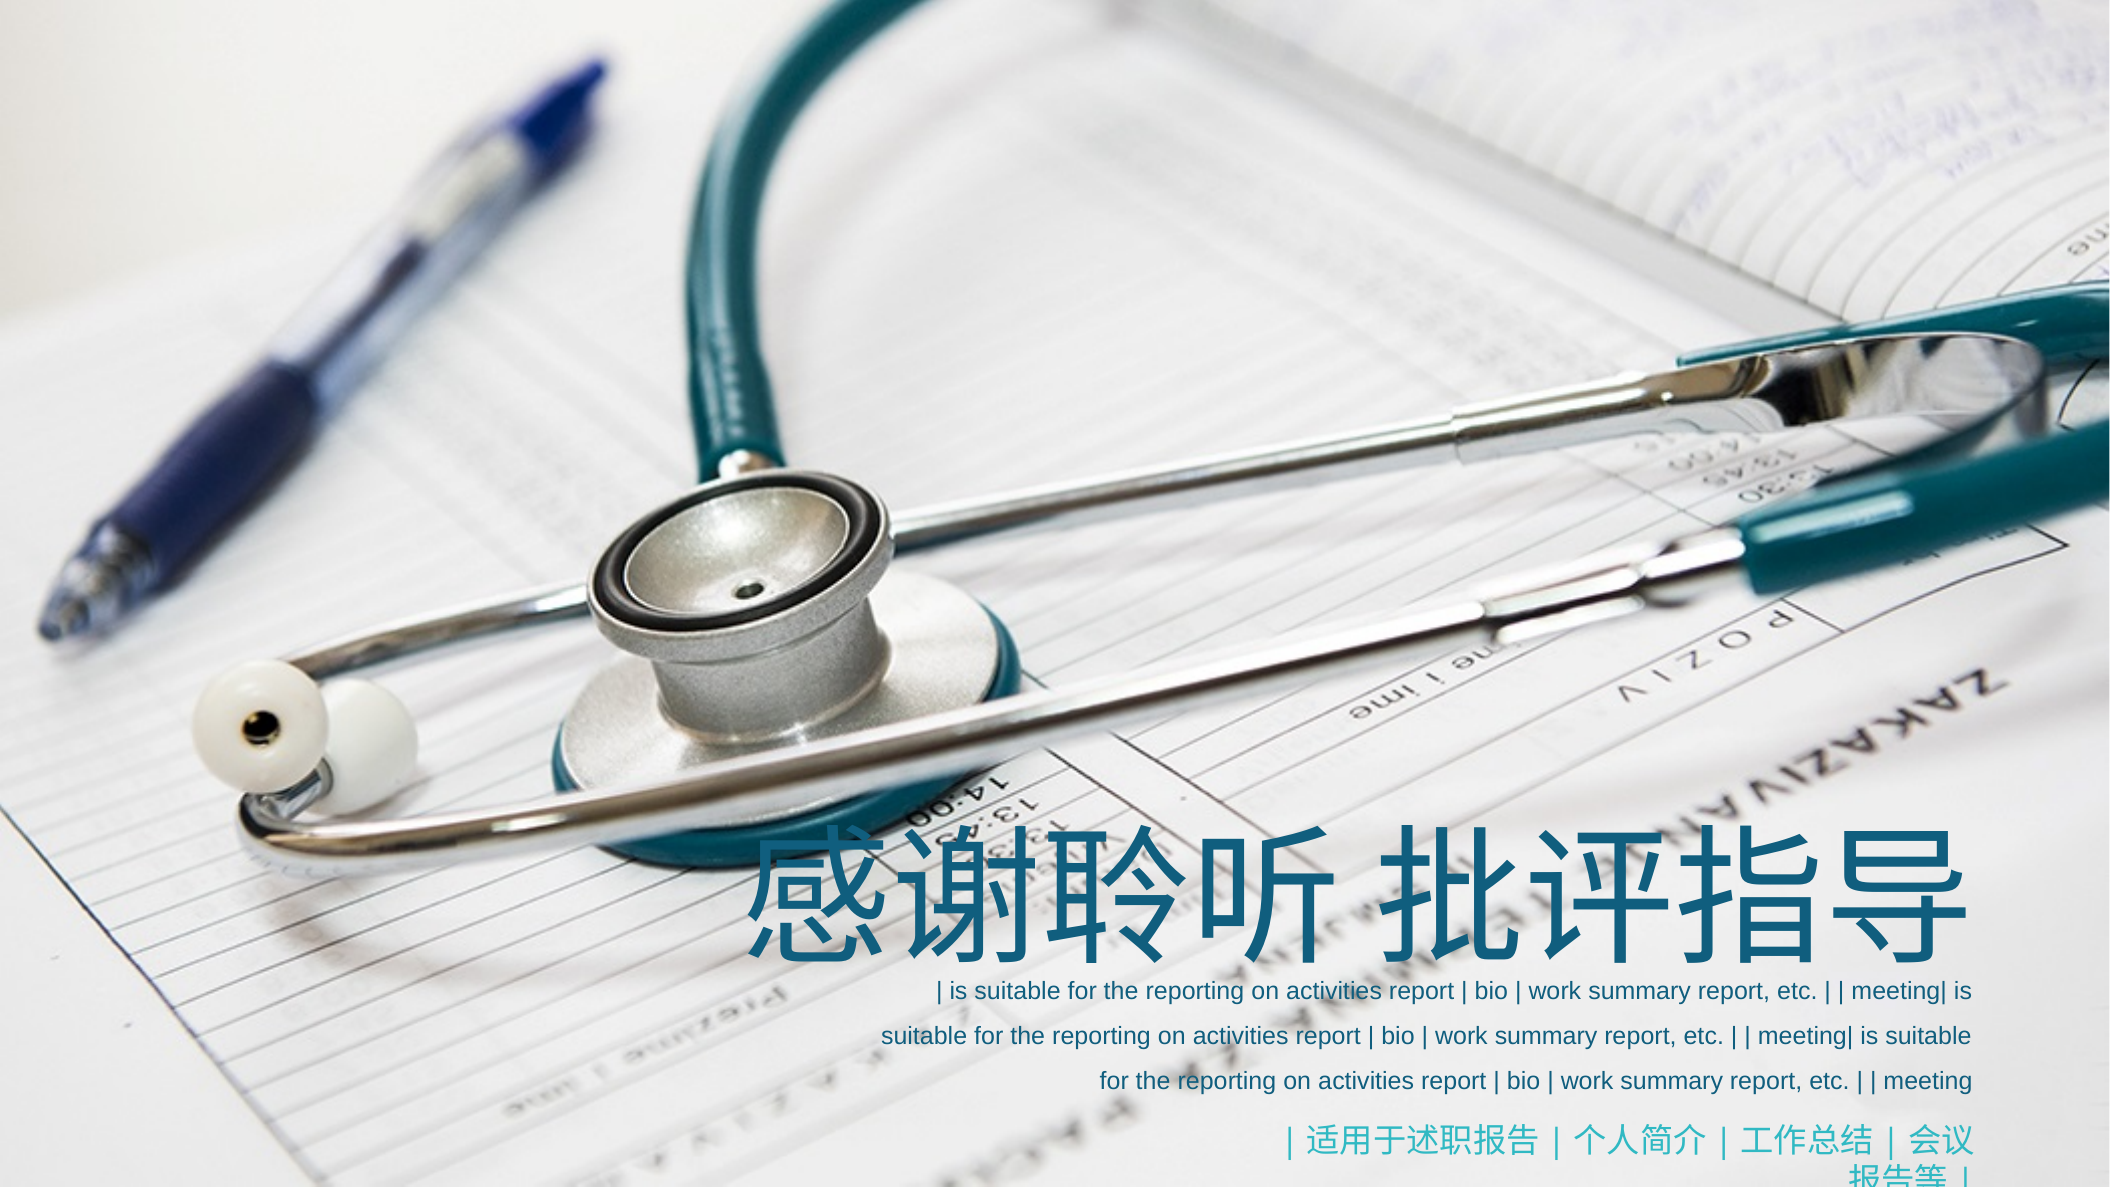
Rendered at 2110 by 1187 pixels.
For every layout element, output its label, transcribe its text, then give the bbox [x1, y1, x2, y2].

text_box | is suitable for the reporting on activities report | bio | work summary report, etc. | | meeting| is suitable for the reporting on activities report | bio | work summary report, etc. | | meeting| is suitable for the reporting on activities report | bio | work summary report, etc. | | meeting [853, 989, 1990, 1102]
text_box |适用于述职报告|个人简介|工作总结|会议报告等| [1239, 1111, 1990, 1187]
text_box [0, 0, 2110, 1187]
text_box 感谢聆听 批评指导 [700, 793, 1990, 989]
